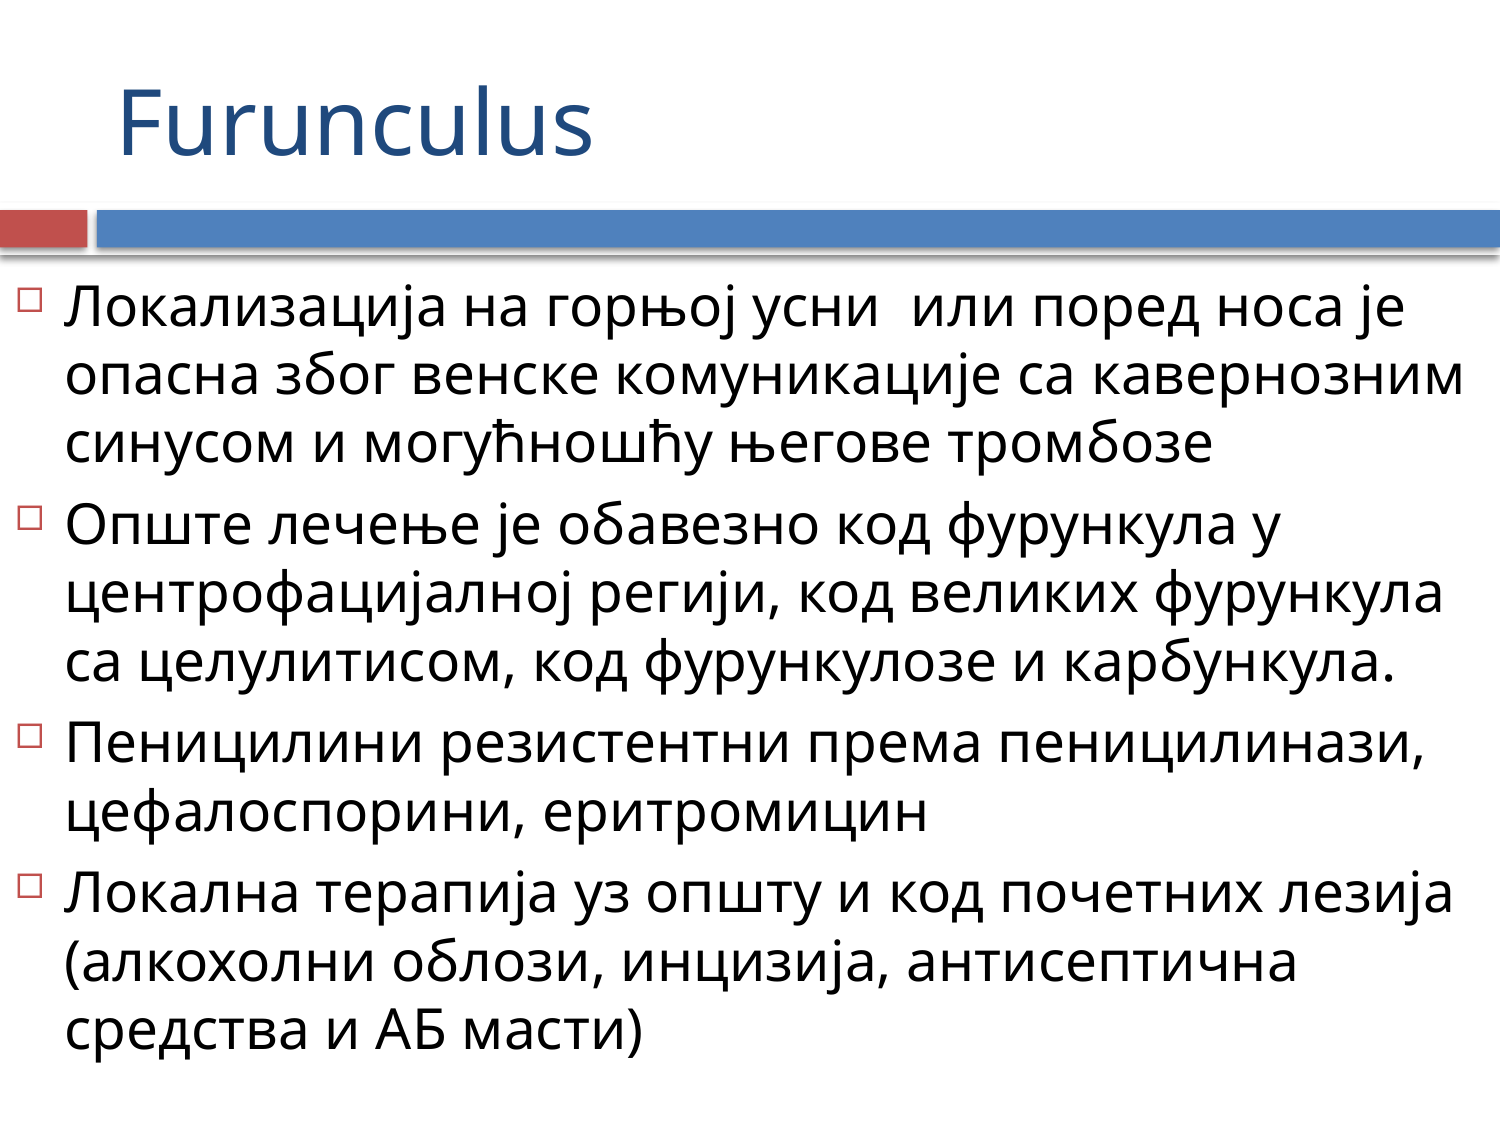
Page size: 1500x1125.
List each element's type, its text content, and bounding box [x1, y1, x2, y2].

list Локализација на горњој усни или поред носа је опасна због венске комуникације са кавернозним синусом и могућношћу његове тромбозе Опште лечење је обавезно код фурункула у центрофацијалној регији, код великих фурункула са целулитисом, код фурункулозе и карбункула. Пеницилини резистентни према пеницилинази, цефалоспорини, еритромицин Локална терапија уз општу и код почетних лезија (алкохолни облози, инцизија, антисептична средства и АБ масти) [0, 262, 1500, 1125]
title Furunculus [100, 37, 1438, 200]
